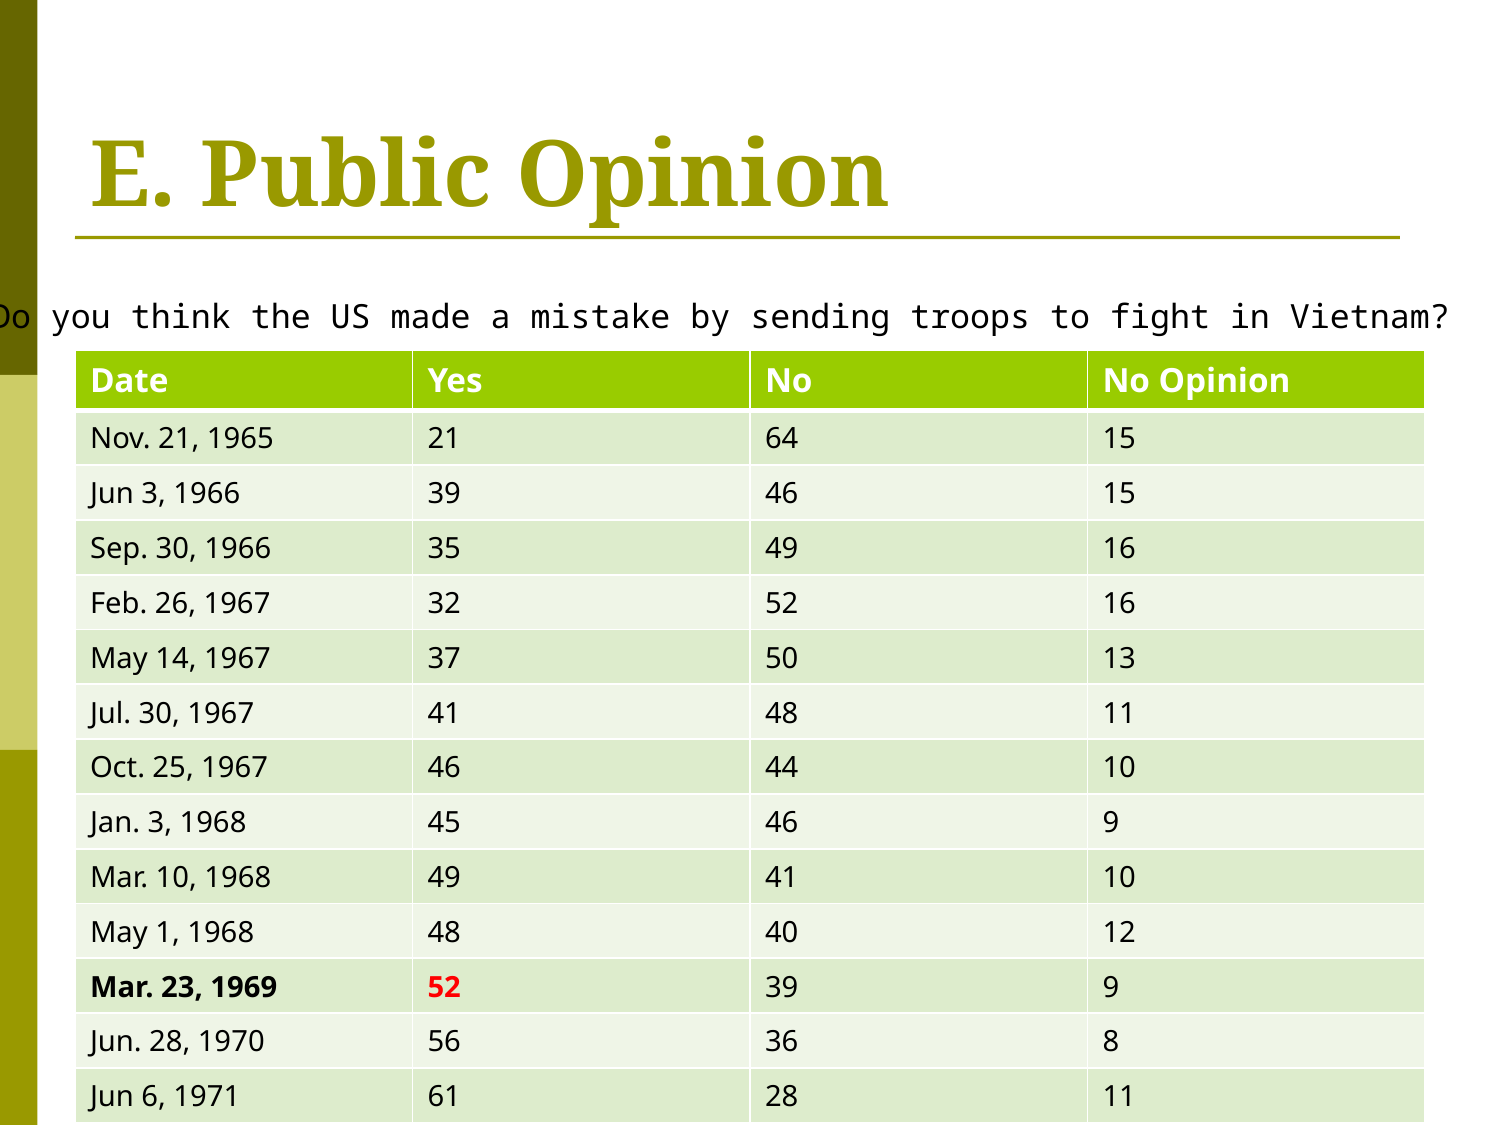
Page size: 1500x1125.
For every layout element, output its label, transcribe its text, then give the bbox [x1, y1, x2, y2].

table_cell 12 [1088, 904, 1424, 957]
table_cell 10 [1088, 740, 1424, 793]
table_header No [751, 351, 1087, 408]
table_cell 8 [1088, 1014, 1424, 1067]
table_cell 46 [413, 740, 749, 793]
table_cell 39 [413, 466, 749, 519]
table_cell 46 [751, 466, 1087, 519]
table_cell May 1, 1968 [76, 904, 412, 957]
table_cell 35 [413, 521, 749, 574]
title E. Public Opinion [74, 45, 1426, 233]
table_cell 10 [1088, 850, 1424, 903]
table_cell 11 [1088, 685, 1424, 738]
table_cell 16 [1088, 521, 1424, 574]
table_cell 56 [413, 1014, 749, 1067]
table_cell 28 [751, 1069, 1087, 1122]
table_cell 21 [413, 413, 749, 464]
table_header No Opinion [1088, 351, 1424, 408]
table_cell Mar. 23, 1969 [76, 959, 412, 1012]
table_cell 49 [413, 850, 749, 903]
table_cell 44 [751, 740, 1087, 793]
table_cell 52 [751, 576, 1087, 629]
table_cell 36 [751, 1014, 1087, 1067]
table_cell 41 [413, 685, 749, 738]
table_cell 15 [1088, 466, 1424, 519]
table_cell Nov. 21, 1965 [76, 413, 412, 464]
table_cell Sep. 30, 1966 [76, 521, 412, 574]
table_cell 13 [1088, 630, 1424, 683]
table_cell 48 [413, 904, 749, 957]
table_cell 39 [751, 959, 1087, 1012]
table_cell 61 [413, 1069, 749, 1122]
table_cell 45 [413, 795, 749, 848]
table_cell 50 [751, 630, 1087, 683]
table_cell 11 [1088, 1069, 1424, 1122]
table_cell 48 [751, 685, 1087, 738]
table_cell 9 [1088, 795, 1424, 848]
table_header Yes [413, 351, 749, 408]
table_cell 52 [413, 959, 749, 1012]
table_cell Oct. 25, 1967 [76, 740, 412, 793]
table_cell 9 [1088, 959, 1424, 1012]
table_cell Jun 6, 1971 [76, 1069, 412, 1122]
table_cell May 14, 1967 [76, 630, 412, 683]
table_cell Jun 3, 1966 [76, 466, 412, 519]
table_cell 64 [751, 413, 1087, 464]
table_cell 41 [751, 850, 1087, 903]
table_cell 16 [1088, 576, 1424, 629]
table_cell Jan. 3, 1968 [76, 795, 412, 848]
table_cell 40 [751, 904, 1087, 957]
table_cell 15 [1088, 413, 1424, 464]
table_cell 37 [413, 630, 749, 683]
table_cell Jul. 30, 1967 [76, 685, 412, 738]
table_cell 46 [751, 795, 1087, 848]
table_cell 32 [413, 576, 749, 629]
table_header Date [76, 351, 412, 408]
table_cell Feb. 26, 1967 [76, 576, 412, 629]
table_cell Mar. 10, 1968 [76, 850, 412, 903]
table_cell 49 [751, 521, 1087, 574]
text_box Do you think the US made a mistake by sending troops to fight in Vietnam? [0, 287, 1466, 343]
table_cell Jun. 28, 1970 [76, 1014, 412, 1067]
